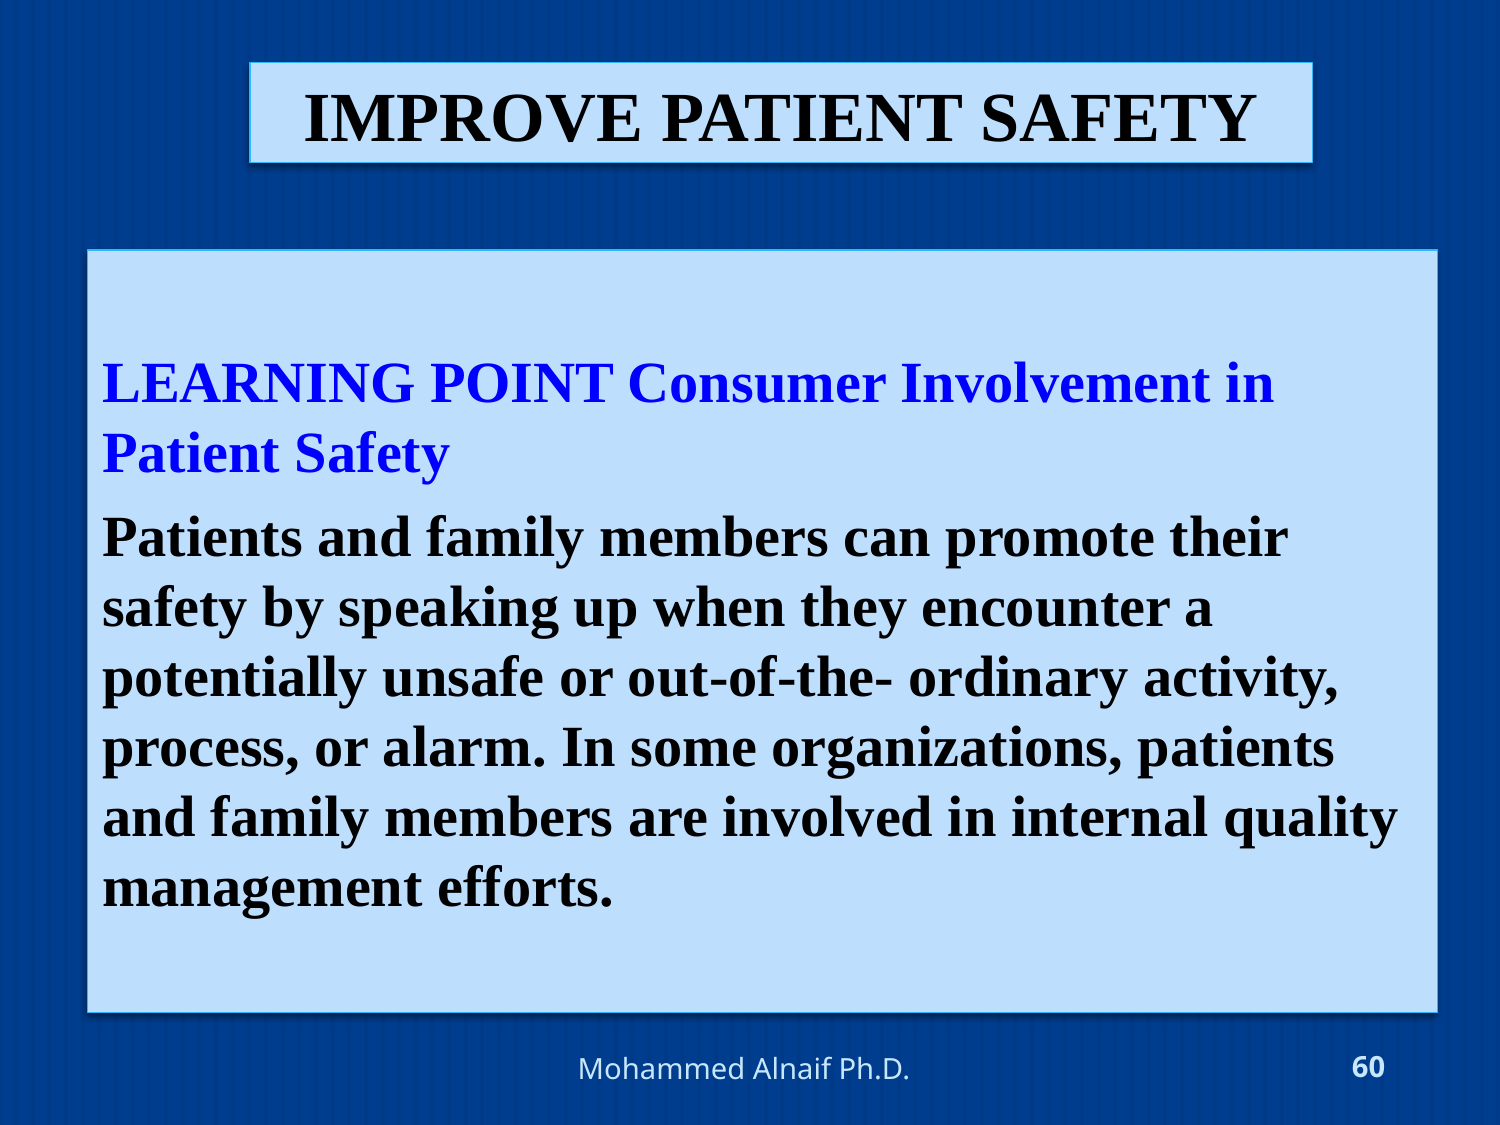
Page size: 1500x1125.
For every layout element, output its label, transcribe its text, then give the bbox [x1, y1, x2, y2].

slide_number 60 [1299, 1037, 1438, 1100]
title improve patient safety [249, 62, 1313, 163]
subtitle LEARNING POINT Consumer Involvement in Patient Safety Patients and family members can promote their safety by speaking up when they encounter a potentially unsafe or out-of-the- ordinary activity, process, or alarm. In some organizations, patients and family members are involved in internal quality management efforts. [87, 249, 1438, 1013]
footer Mohammed Alnaif Ph.D. [525, 1037, 925, 1098]
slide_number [12, 995, 350, 1108]
